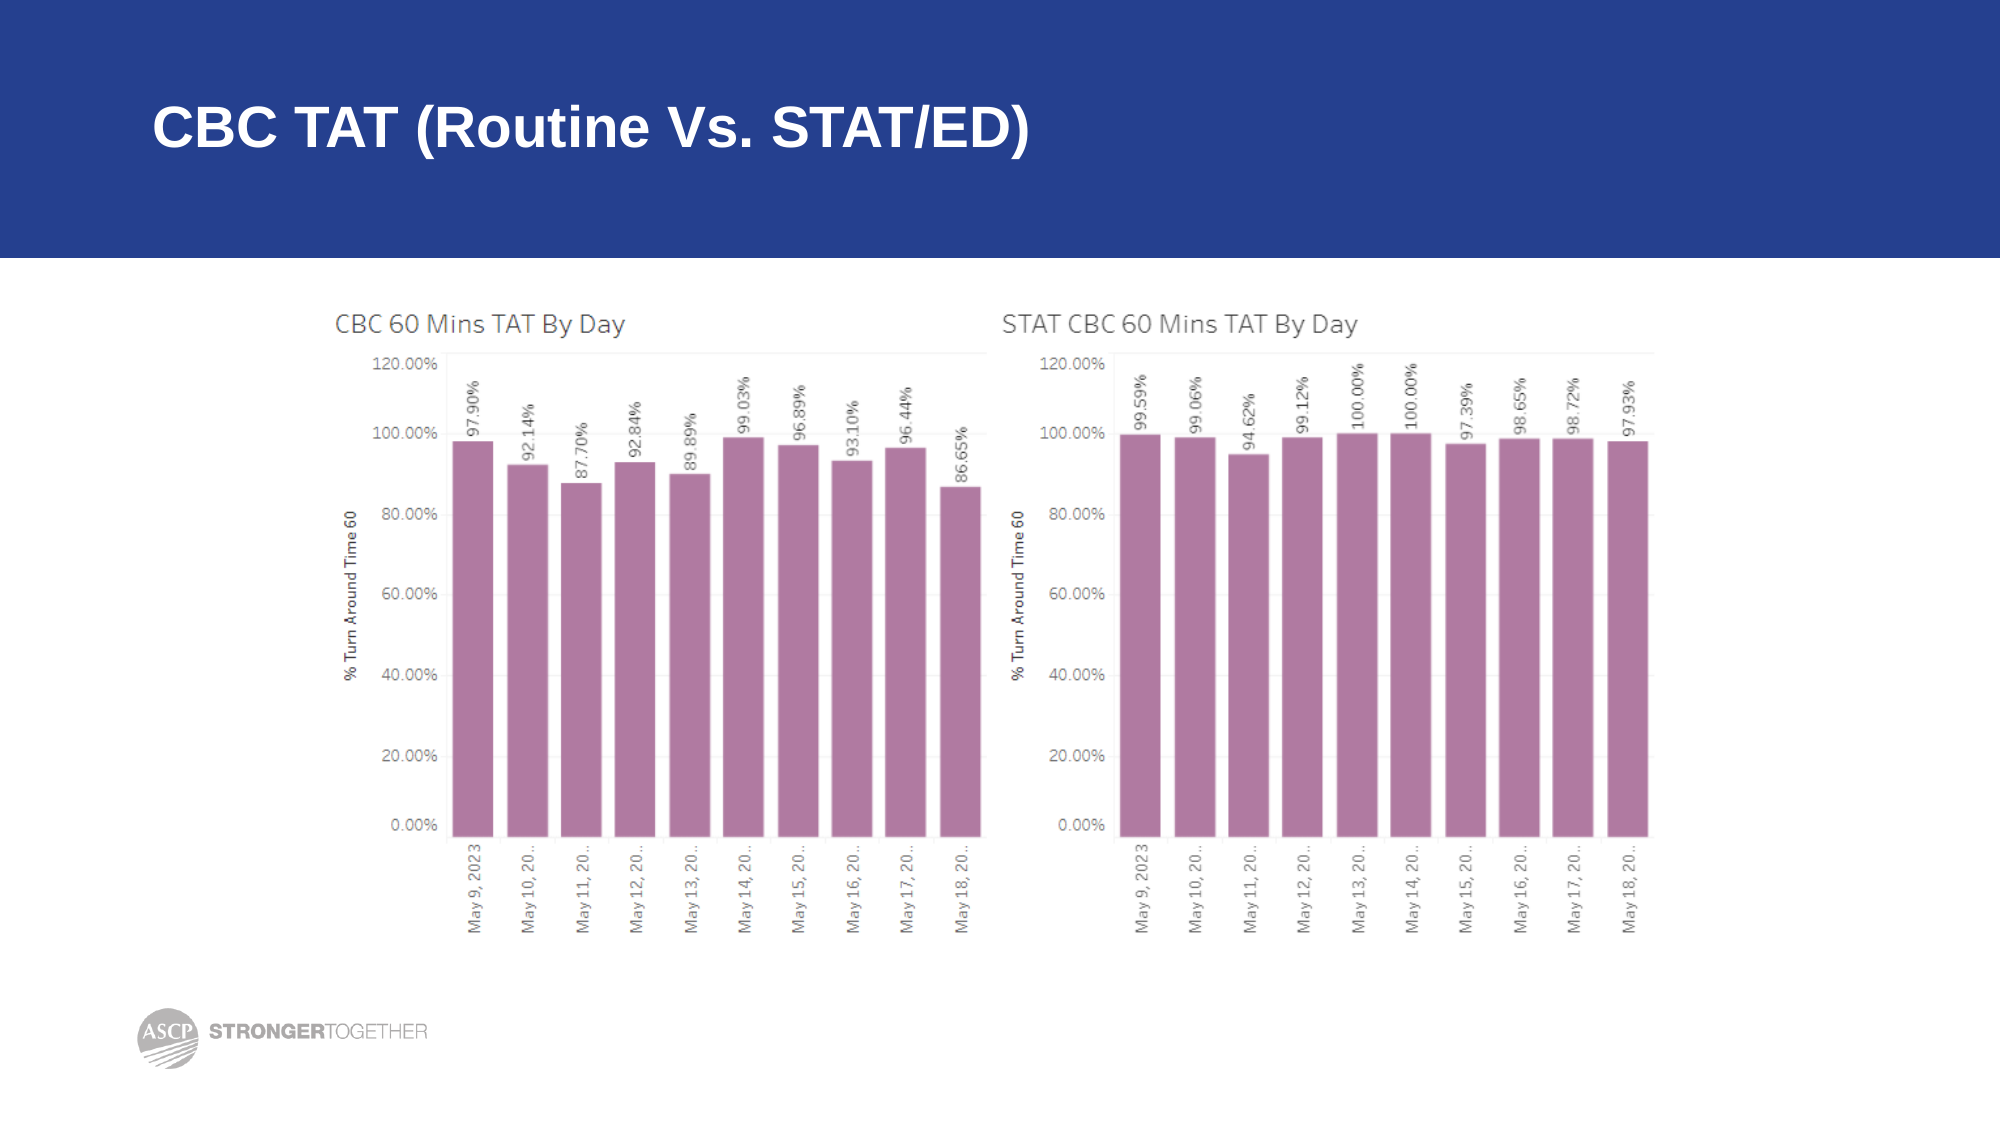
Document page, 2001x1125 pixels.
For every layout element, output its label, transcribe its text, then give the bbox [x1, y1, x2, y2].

picture [137, 1008, 427, 1069]
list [329, 299, 1671, 960]
title CBC TAT (Routine Vs. STAT/ED) [137, 33, 1834, 225]
